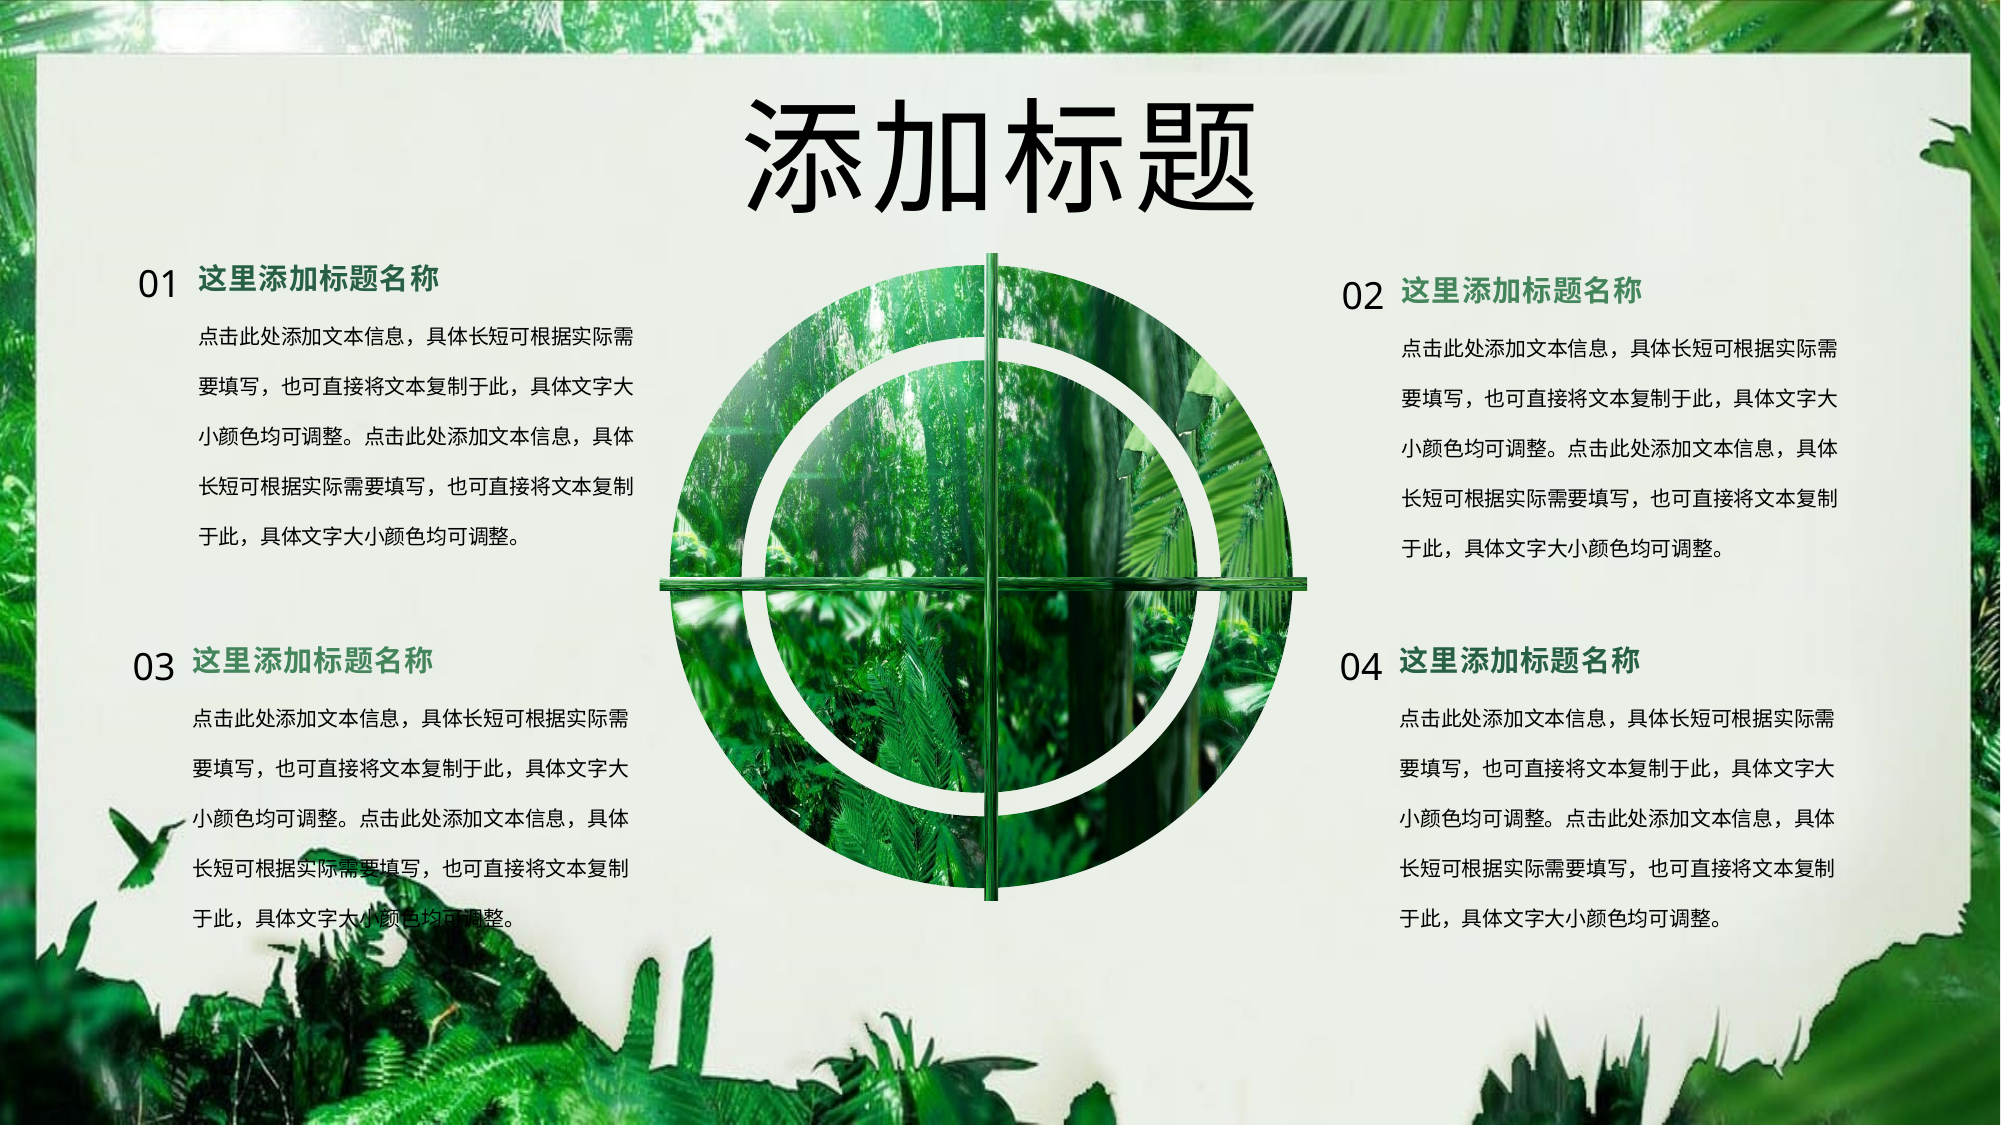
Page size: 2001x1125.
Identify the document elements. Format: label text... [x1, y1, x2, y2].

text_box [659, 252, 1308, 901]
picture [0, 0, 2001, 1125]
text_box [103, 252, 650, 711]
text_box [1307, 265, 1853, 672]
text_box 添加标题 [183, 79, 1817, 230]
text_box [1304, 635, 1851, 1043]
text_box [98, 635, 644, 1043]
